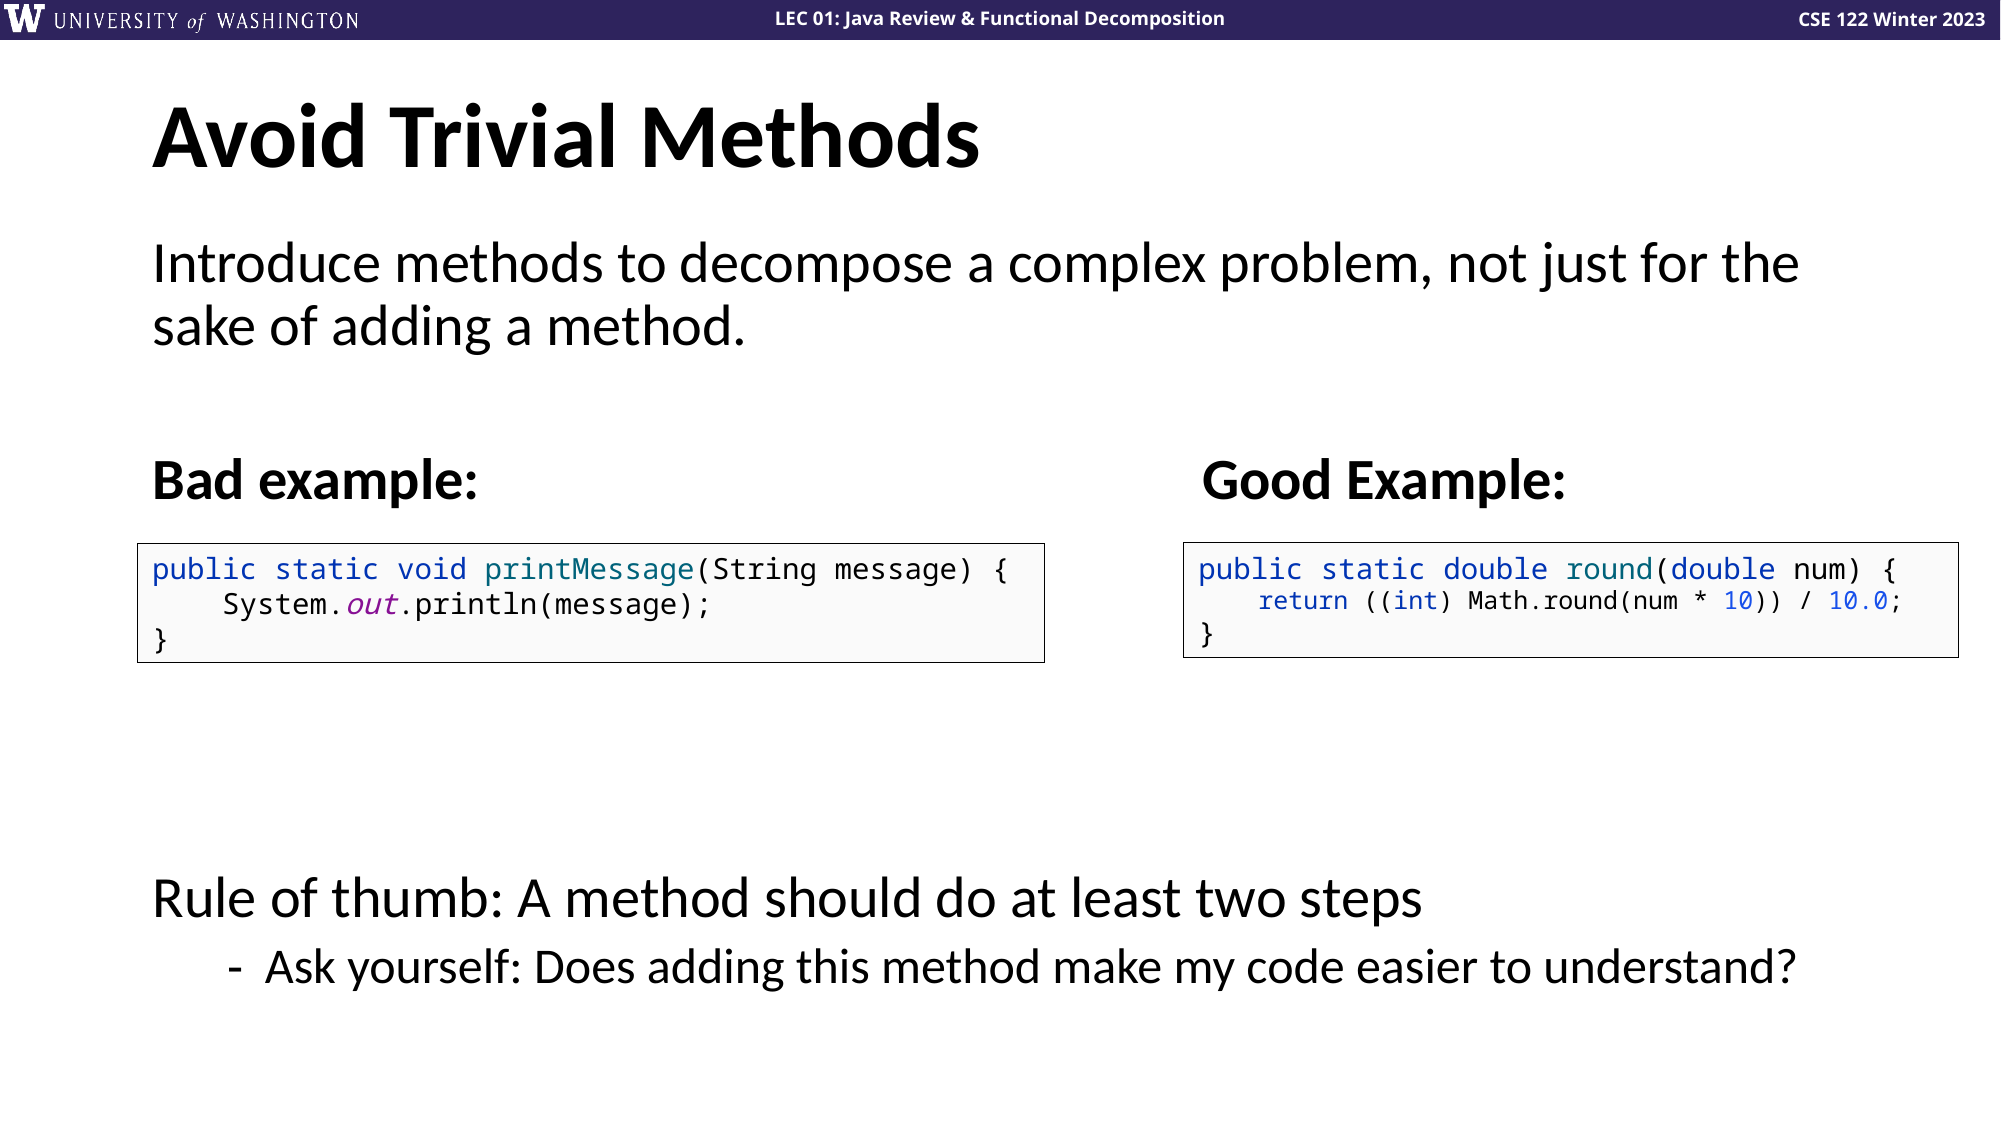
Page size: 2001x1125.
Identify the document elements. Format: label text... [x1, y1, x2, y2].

picture [4, 4, 358, 33]
text_box public static void printMessage(String message) { System.out.println(message); } [137, 543, 1045, 663]
text_box public static double round(double num) { return ((int) Math.round(num * 10)) / 10.0; } [1183, 542, 1959, 658]
list Introduce methods to decompose a complex problem, not just for the sake of adding a method. Bad example: Good Example: Rule of thumb: A method should do at least two steps Ask yourself: Does adding this method make my code easier to understand? [137, 224, 1863, 1014]
title Avoid Trivial Methods [137, 74, 1863, 200]
